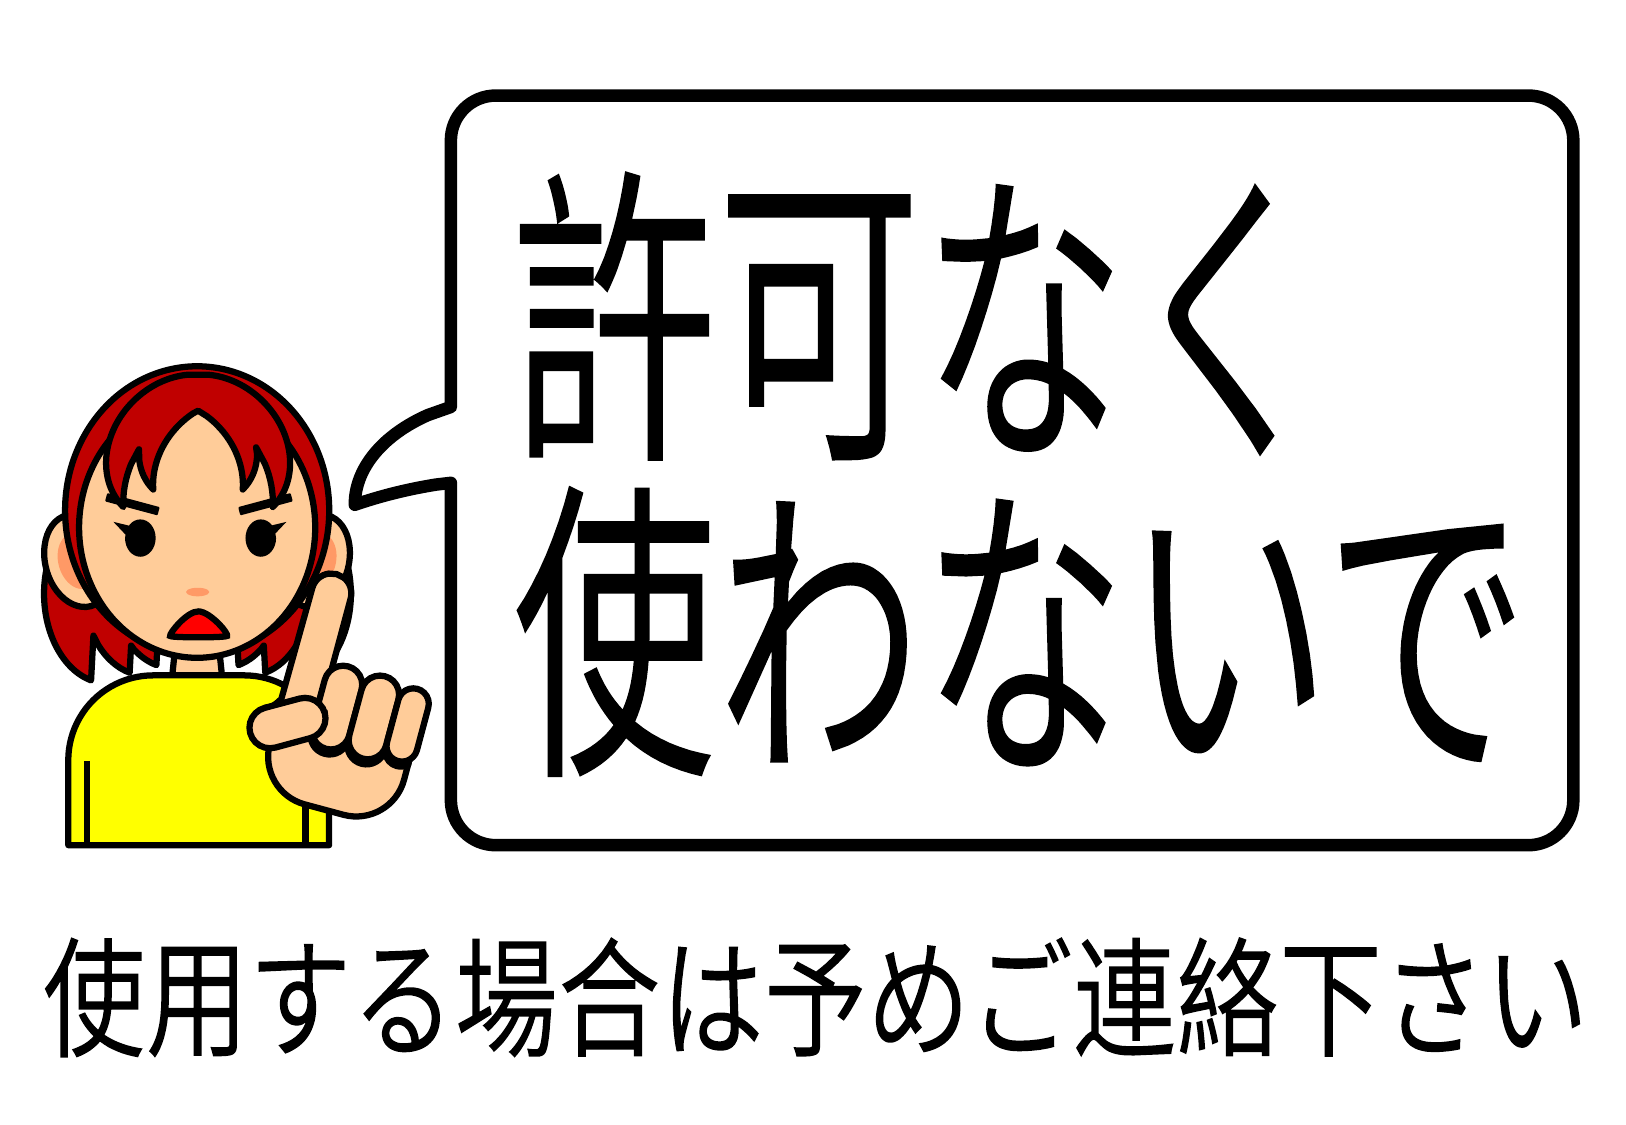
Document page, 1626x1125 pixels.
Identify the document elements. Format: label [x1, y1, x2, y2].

text_box [434, 93, 1576, 848]
text_box [43, 365, 429, 846]
